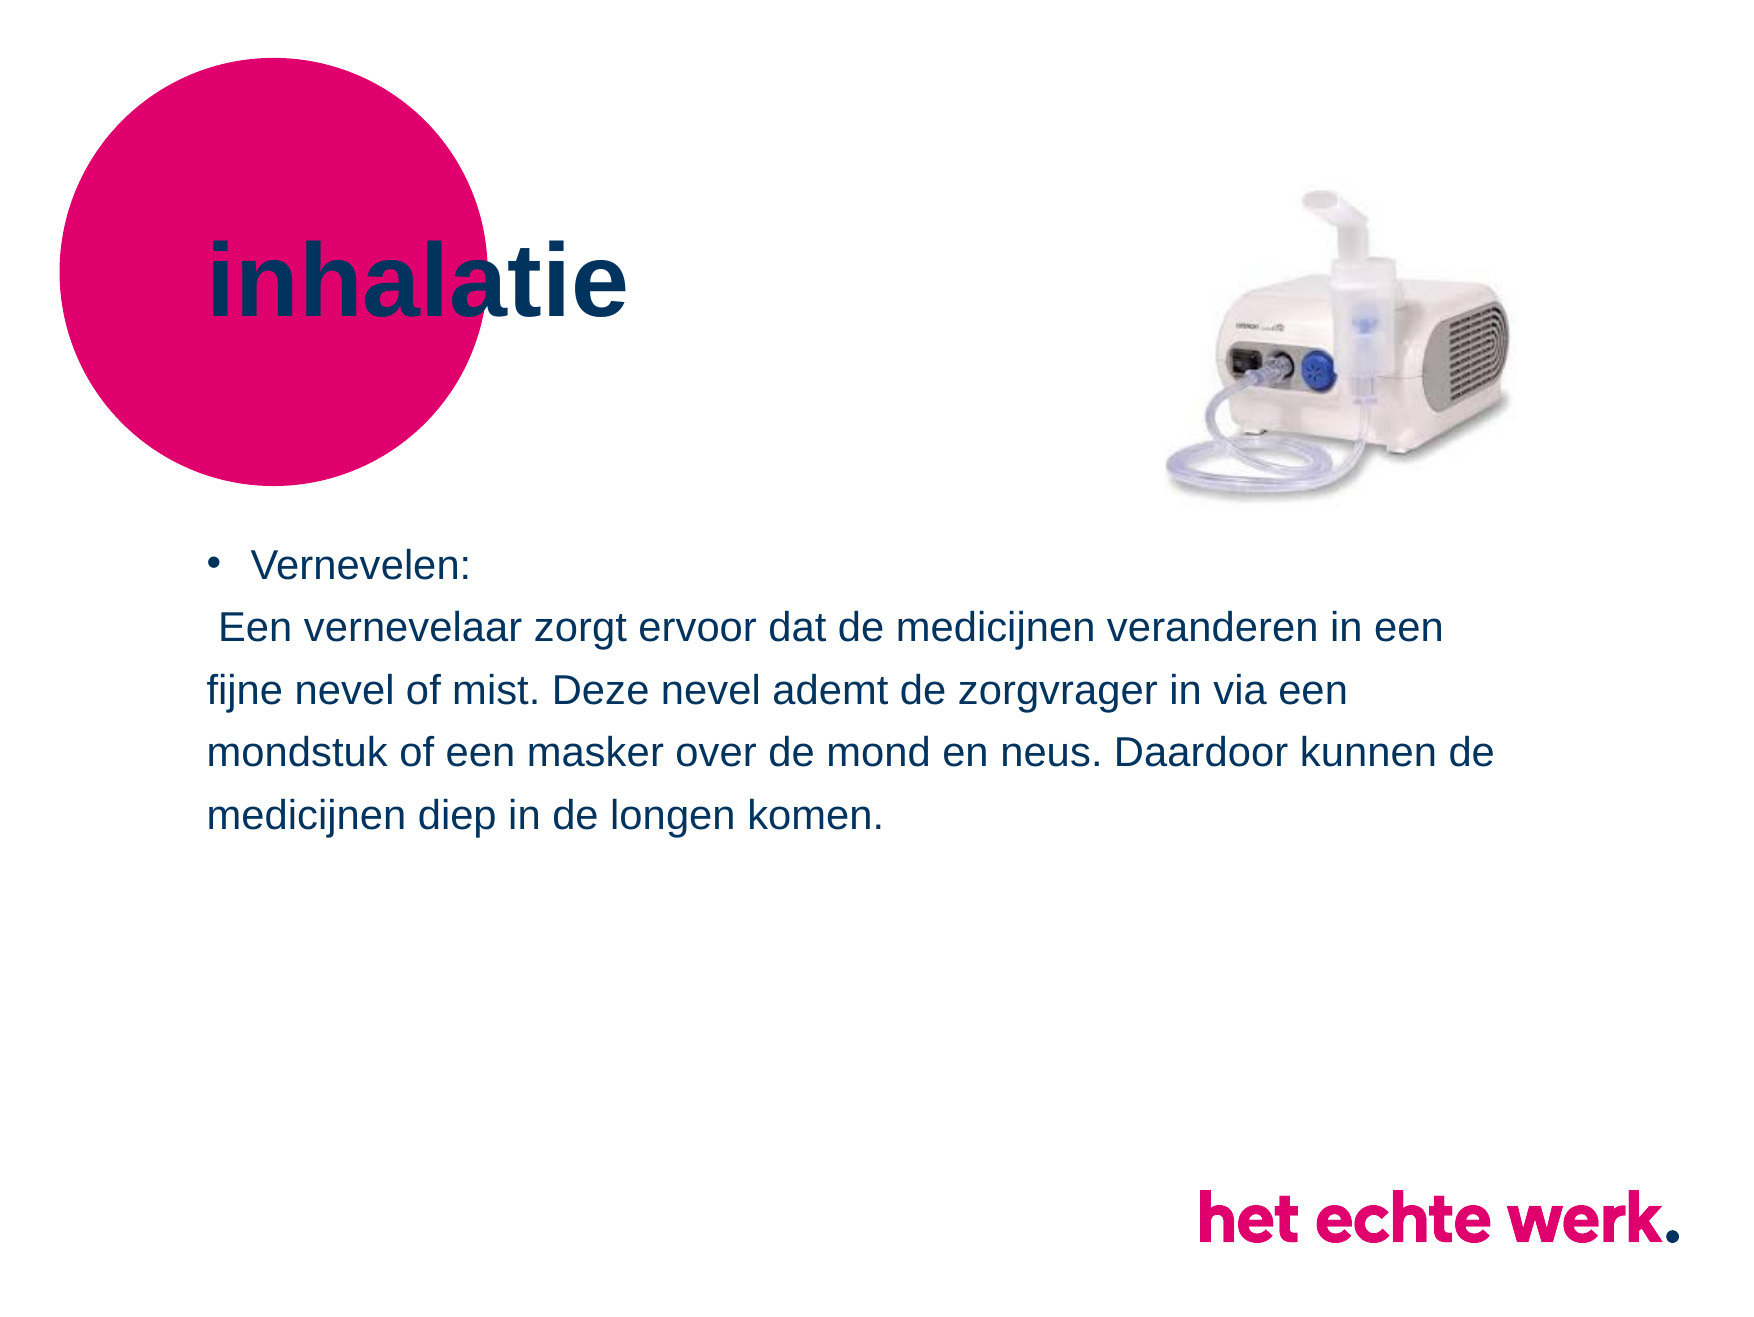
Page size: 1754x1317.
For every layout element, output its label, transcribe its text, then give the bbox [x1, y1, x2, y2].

picture [1164, 169, 1517, 522]
title inhalatie [206, 57, 1499, 487]
picture [1191, 1184, 1754, 1317]
list Vernevelen: Een vernevelaar zorgt ervoor dat de medicijnen veranderen in een fijne nevel of mist. Deze nevel ademt de zorgvrager in via een mondstuk of een masker over de mond en neus. Daardoor kunnen de medicijnen diep in de longen komen. [206, 525, 1499, 1148]
